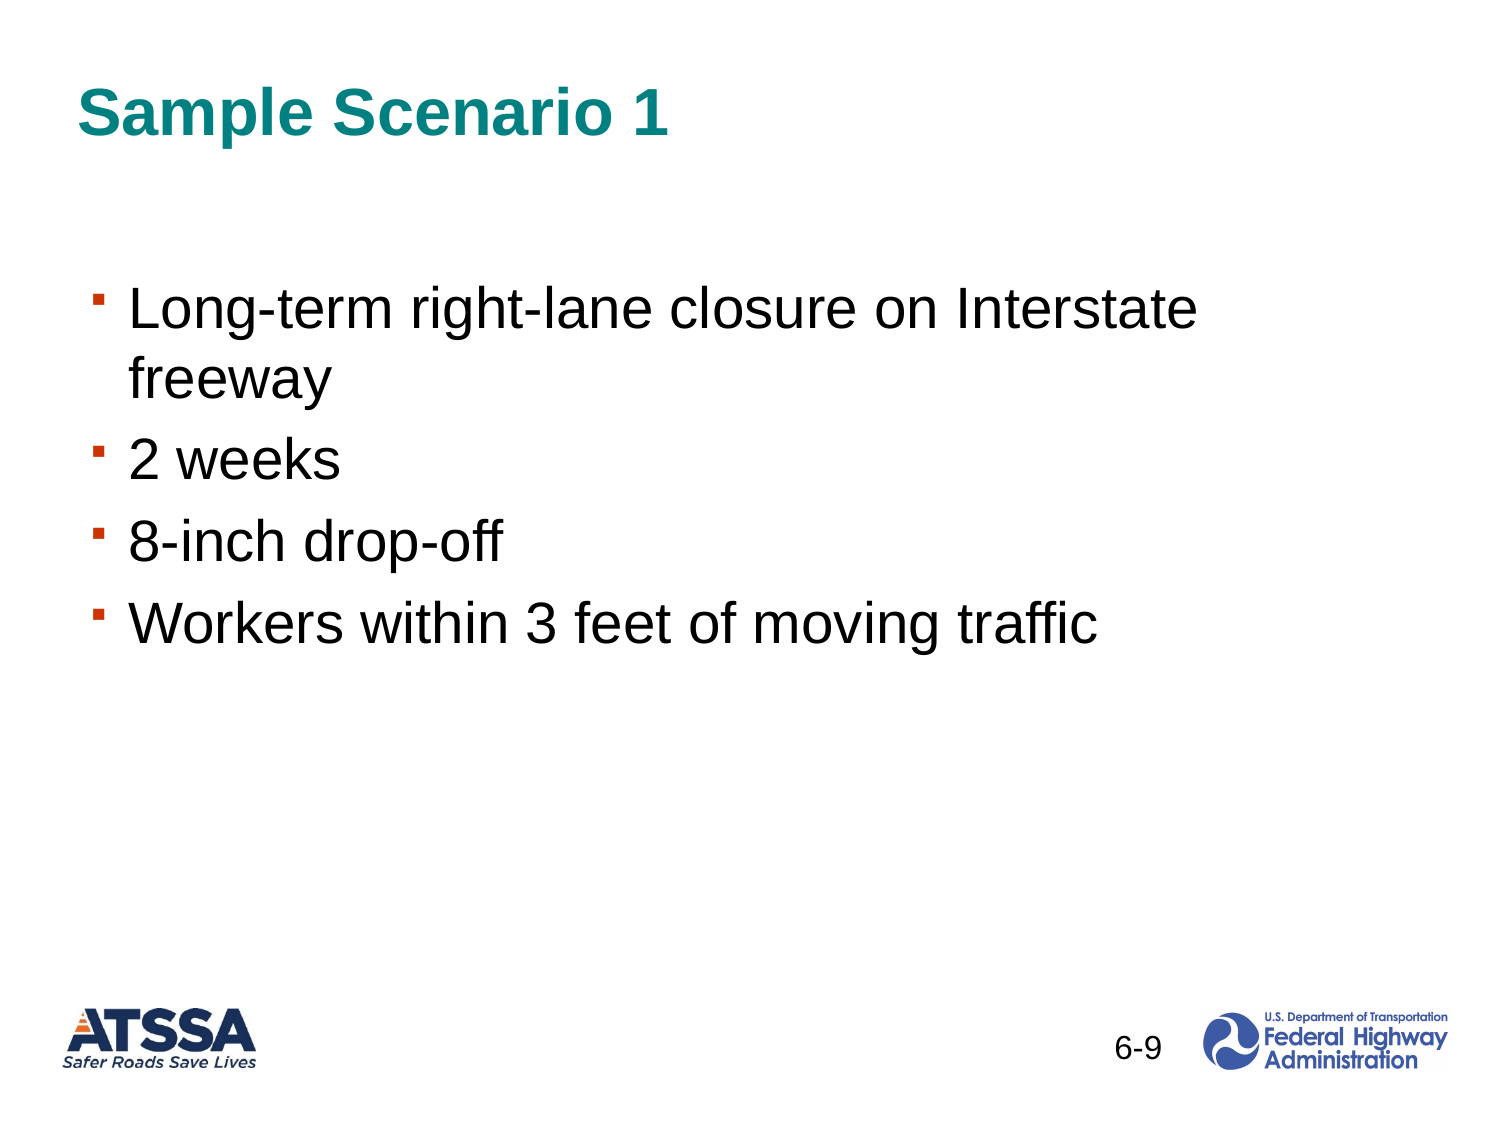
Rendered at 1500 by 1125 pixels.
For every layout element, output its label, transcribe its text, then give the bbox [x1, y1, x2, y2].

picture [62, 1008, 256, 1068]
title Sample Scenario 1 [62, 0, 1500, 218]
picture [1200, 1008, 1450, 1072]
list Long-term right-lane closure on Interstate freeway 2 weeks 8-inch drop-off Workers within 3 feet of moving traffic [74, 262, 1238, 1001]
